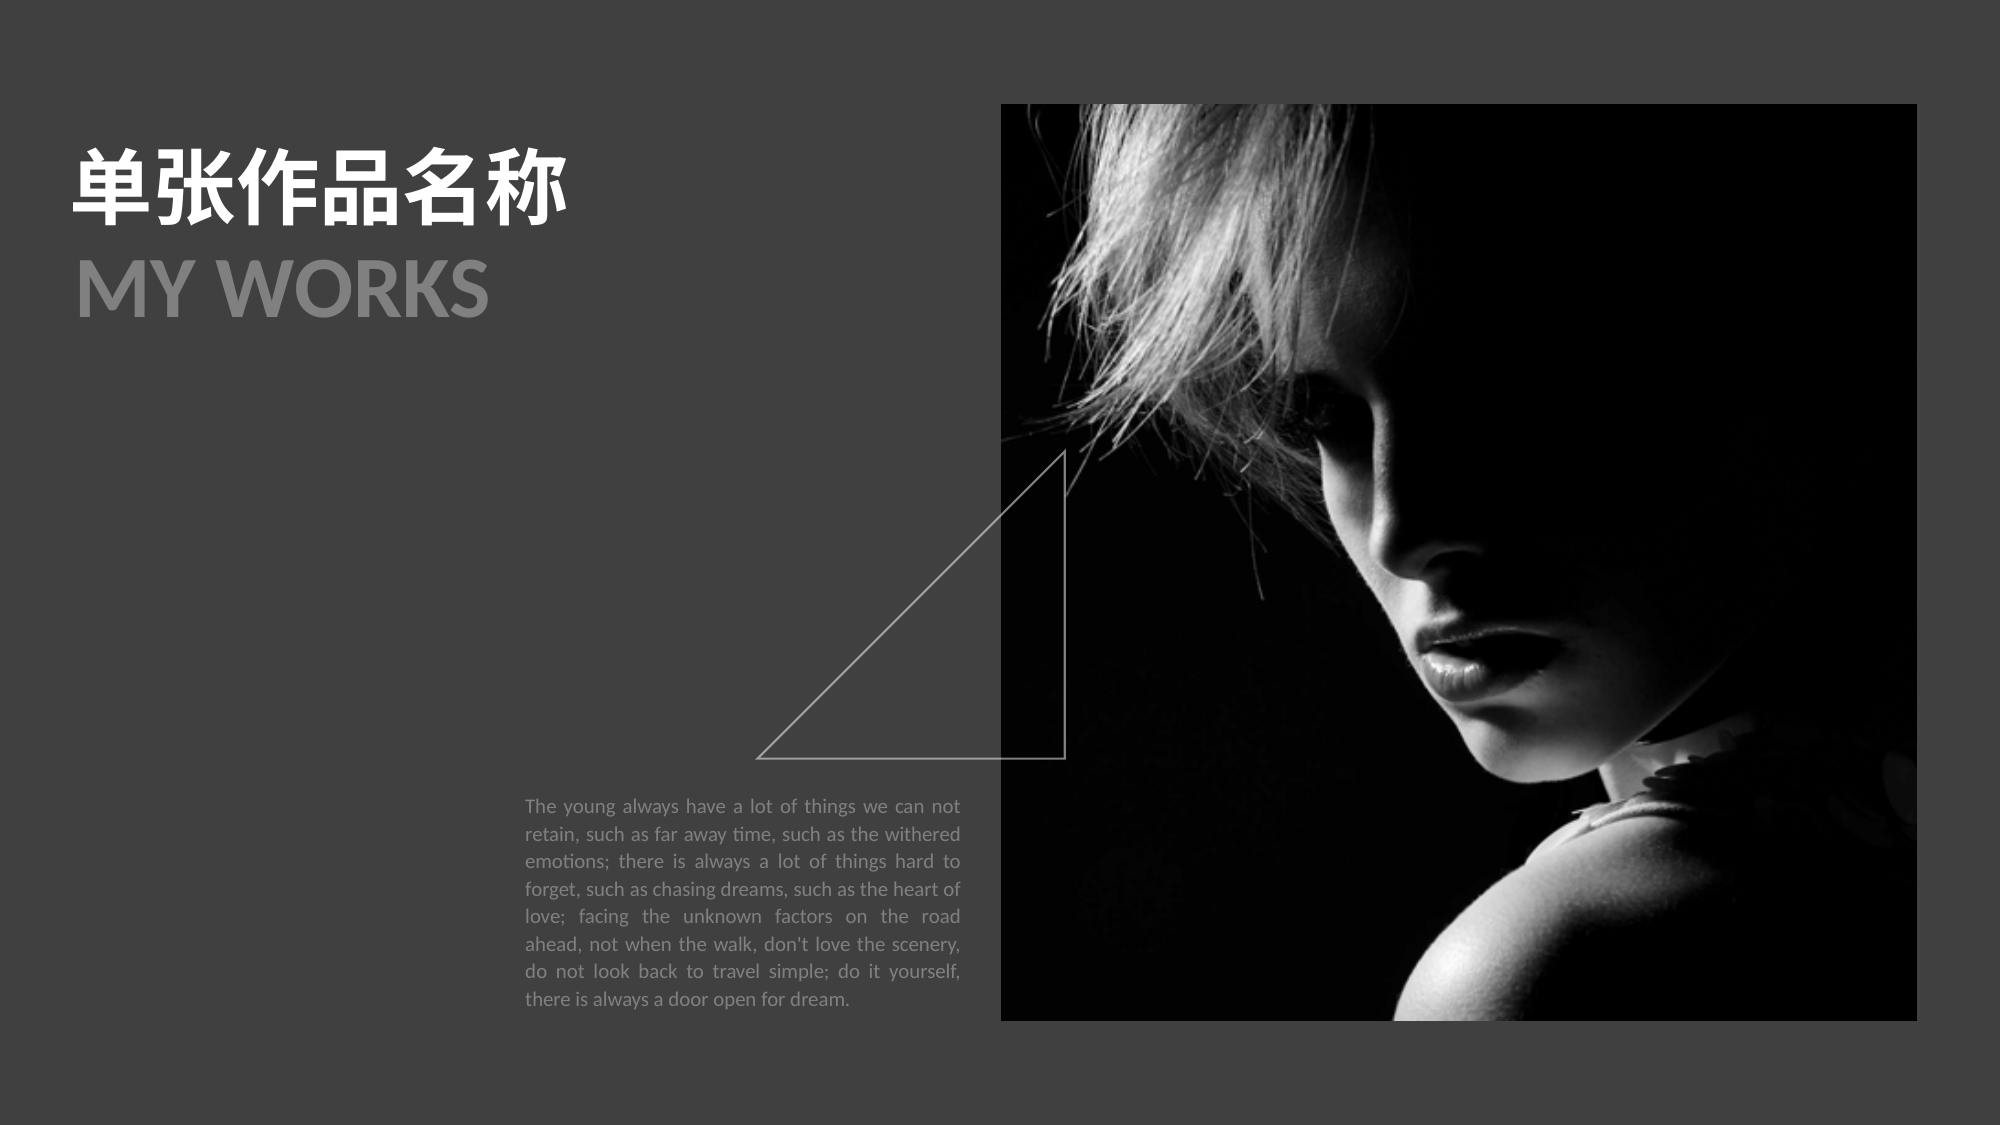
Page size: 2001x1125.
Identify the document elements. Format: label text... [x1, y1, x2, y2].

text_box [755, 513, 1001, 760]
text_box The young always have a lot of things we can not retain, such as far away time, such as the withered emotions; there is always a lot of things hard to forget, such as chasing dreams, such as the heart of love; facing the unknown factors on the road ahead, not when the walk, don't love the scenery, do not look back to travel simple; do it yourself, there is always a door open for dream. [510, 783, 976, 1018]
text_box MY WORKS [50, 211, 516, 342]
picture [1001, 104, 1917, 1021]
title 单张作品名称 [69, 76, 570, 265]
